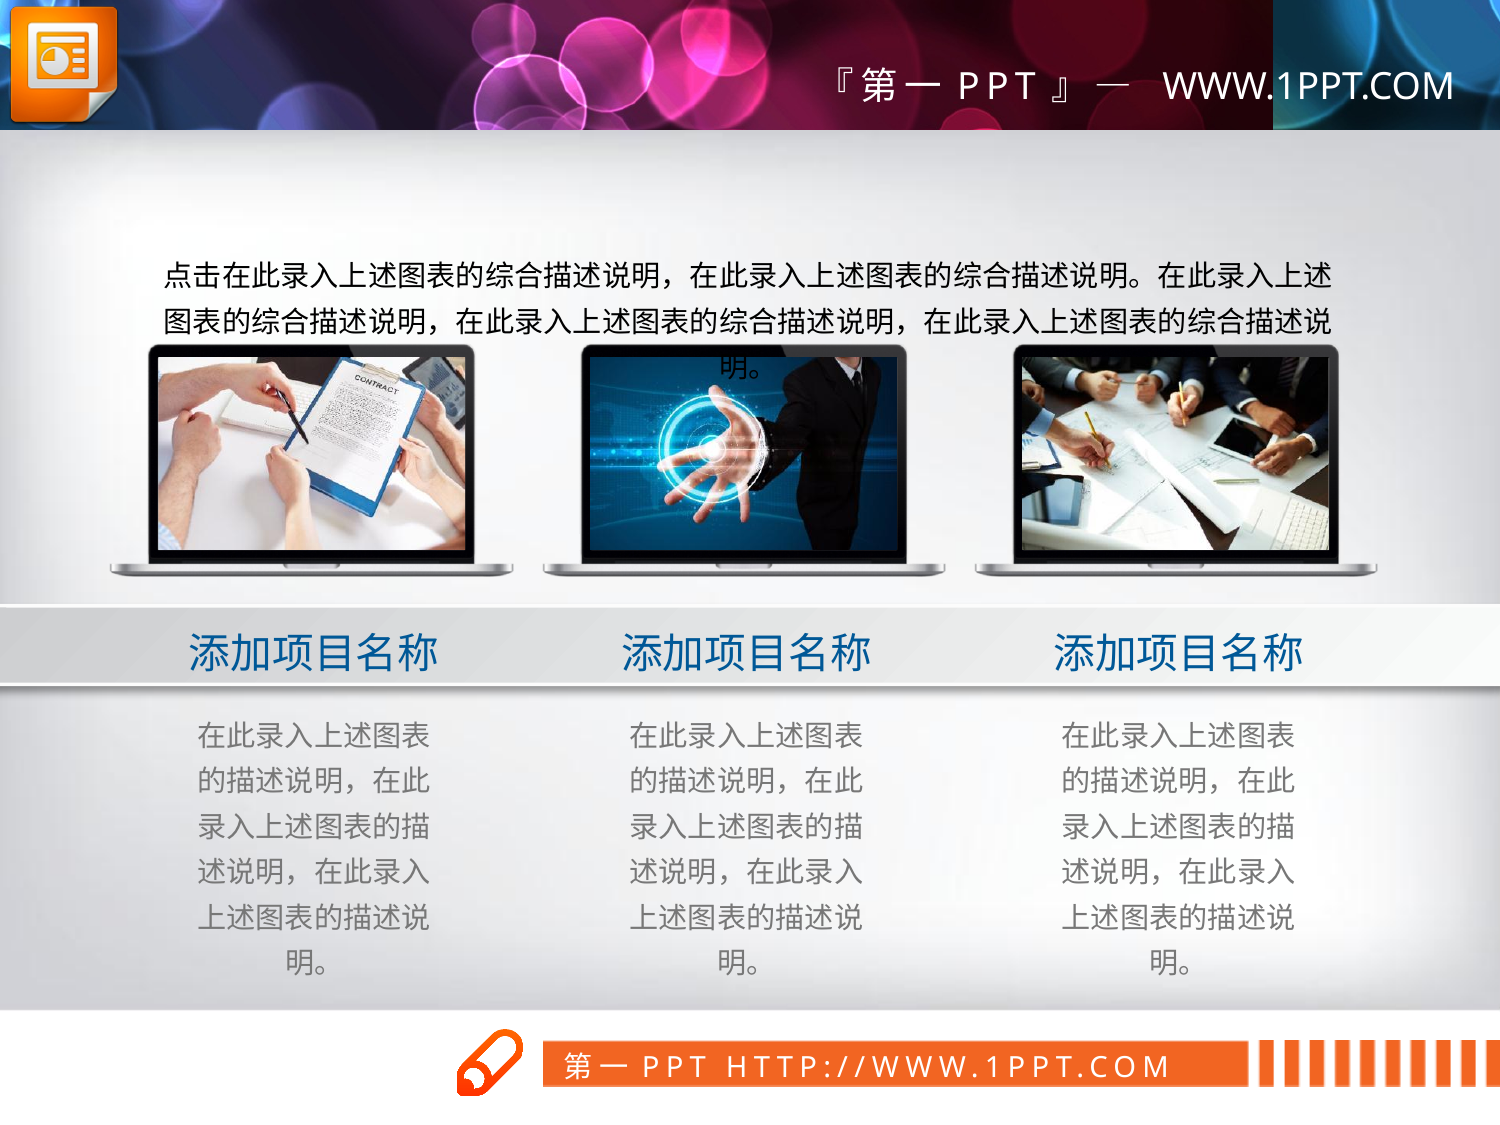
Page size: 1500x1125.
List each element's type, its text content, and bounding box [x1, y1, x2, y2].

text_box 在此录入上述图表的描述说明，在此录入上述图表的描述说明，在此录入上述图表的描述说明。 [600, 699, 893, 987]
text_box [537, 325, 956, 594]
text_box 点击在此录入上述图表的综合描述说明，在此录入上述图表的综合描述说明。在此录入上述图表的综合描述说明，在此录入上述图表的综合描述说明，在此录入上述图表的综合描述说明。 [148, 239, 1349, 324]
picture [0, 685, 1500, 1012]
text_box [92, 325, 536, 594]
text_box 添加项目名称 [173, 619, 455, 685]
text_box 在此录入上述图表的描述说明，在此录入上述图表的描述说明，在此录入上述图表的描述说明。 [168, 699, 460, 987]
text_box 在此录入上述图表的描述说明，在此录入上述图表的描述说明，在此录入上述图表的描述说明。 [1032, 699, 1325, 987]
text_box 添加项目名称 [606, 619, 887, 685]
picture [0, 0, 1500, 605]
picture [543, 1040, 1500, 1087]
text_box [0, 605, 1500, 685]
text_box 添加项目名称 [1038, 619, 1319, 685]
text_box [957, 325, 1401, 594]
